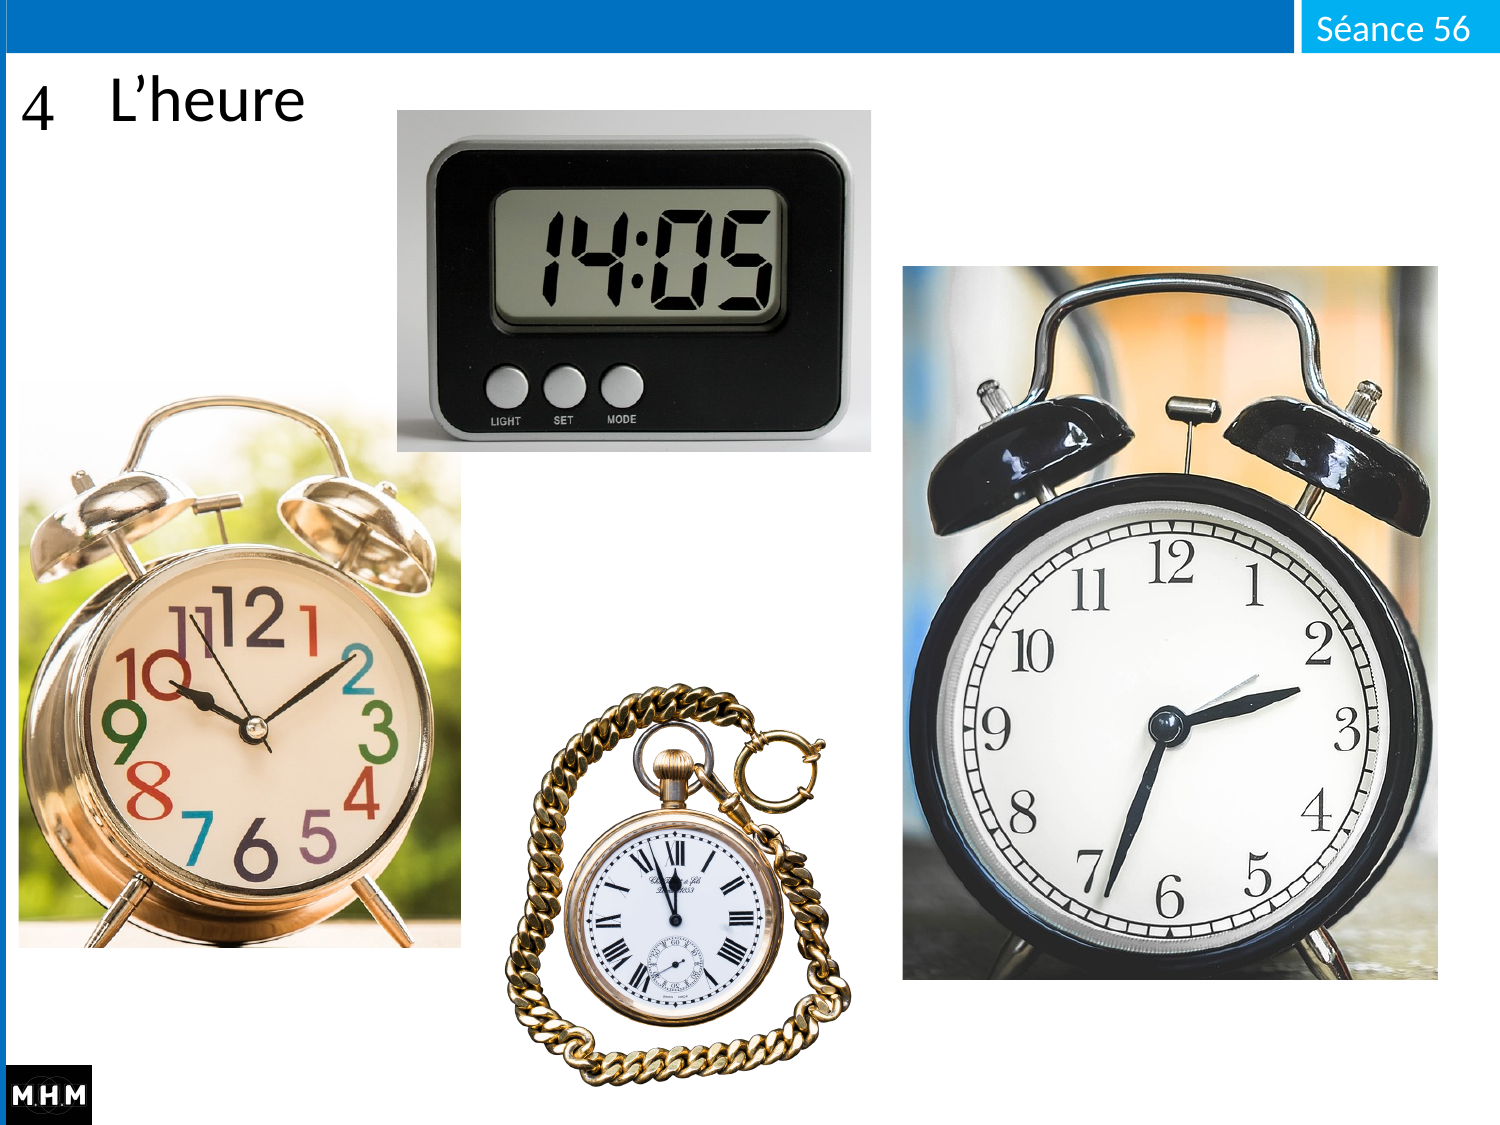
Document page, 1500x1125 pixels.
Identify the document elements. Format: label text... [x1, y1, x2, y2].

picture [6, 1065, 92, 1125]
picture [467, 663, 889, 1105]
title L’heure [94, 57, 1389, 144]
picture [18, 110, 872, 948]
picture [902, 266, 1438, 980]
